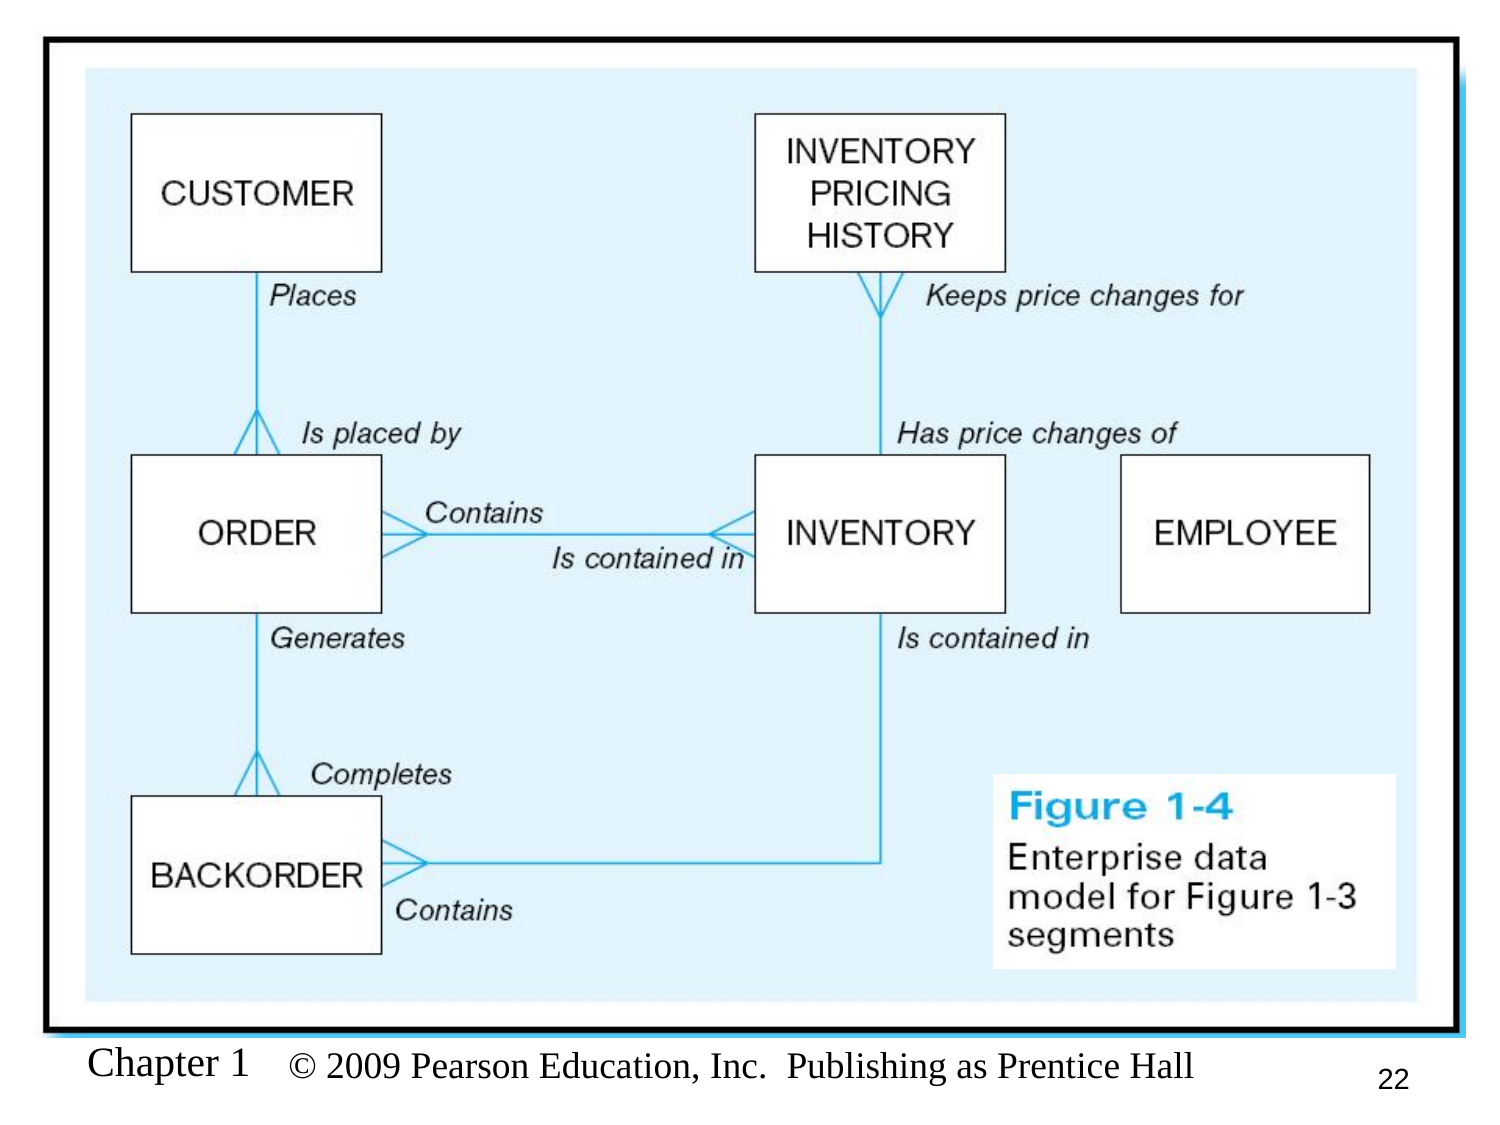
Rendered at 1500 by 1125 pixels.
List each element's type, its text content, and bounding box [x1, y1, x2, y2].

slide_number 22 [1074, 1047, 1426, 1103]
picture [34, 29, 1466, 1038]
